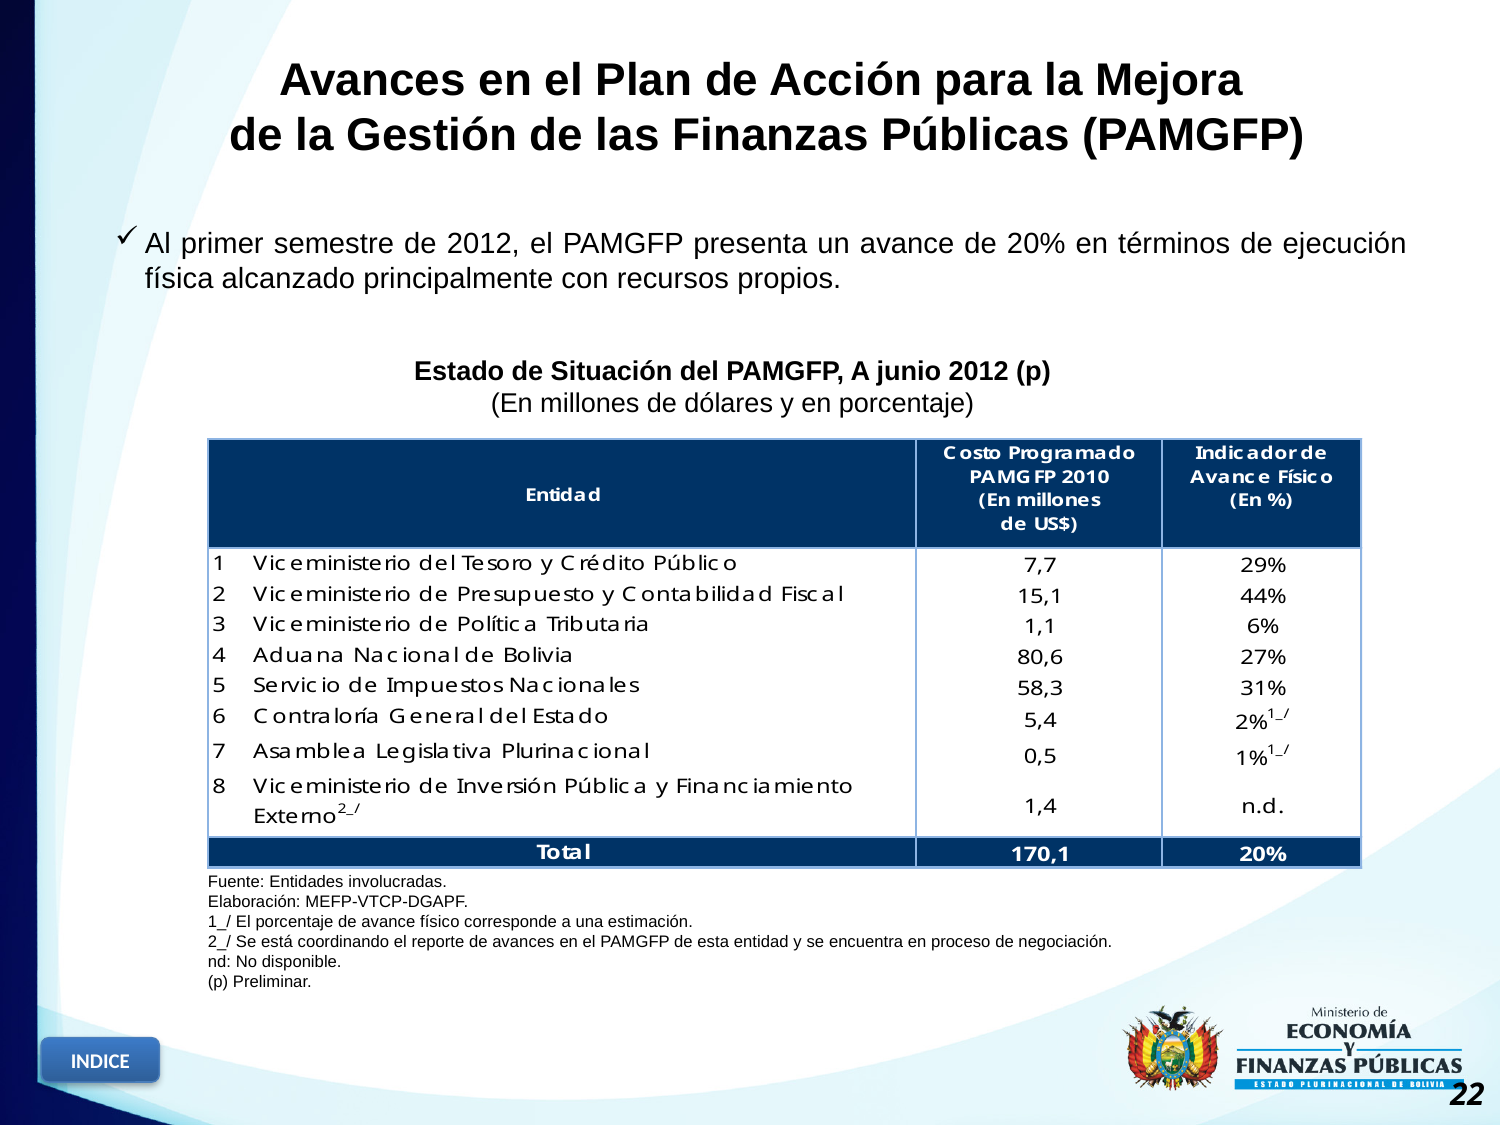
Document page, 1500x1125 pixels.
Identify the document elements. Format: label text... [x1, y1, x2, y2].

picture [0, 0, 1500, 1125]
text_box Avances en el Plan de Acción para la Mejora de la Gestión de las Finanzas Públicas (PAMGFP) [35, 42, 1500, 173]
slide_number 22 [1124, 1046, 1500, 1125]
text_box INDICE [41, 1037, 160, 1083]
text_box Fuente: Entidades involucradas. Elaboración: MEFP-VTCP-DGAPF. 1_/ El porcentaje de avance físico corresponde a una estimación. 2_/ Se está coordinando el reporte de avances en el PAMGFP de esta entidad y se encuentra en proceso de negociación. nd: No disponible. (p) Preliminar. [193, 863, 1471, 998]
text_box Estado de Situación del PAMGFP, A junio 2012 (p) (En millones de dólares y en porcentaje) [206, 345, 1258, 426]
text_box Al primer semestre de 2012, el PAMGFP presenta un avance de 20% en términos de ejecución física alcanzado principalmente con recursos propios. [100, 216, 1424, 350]
